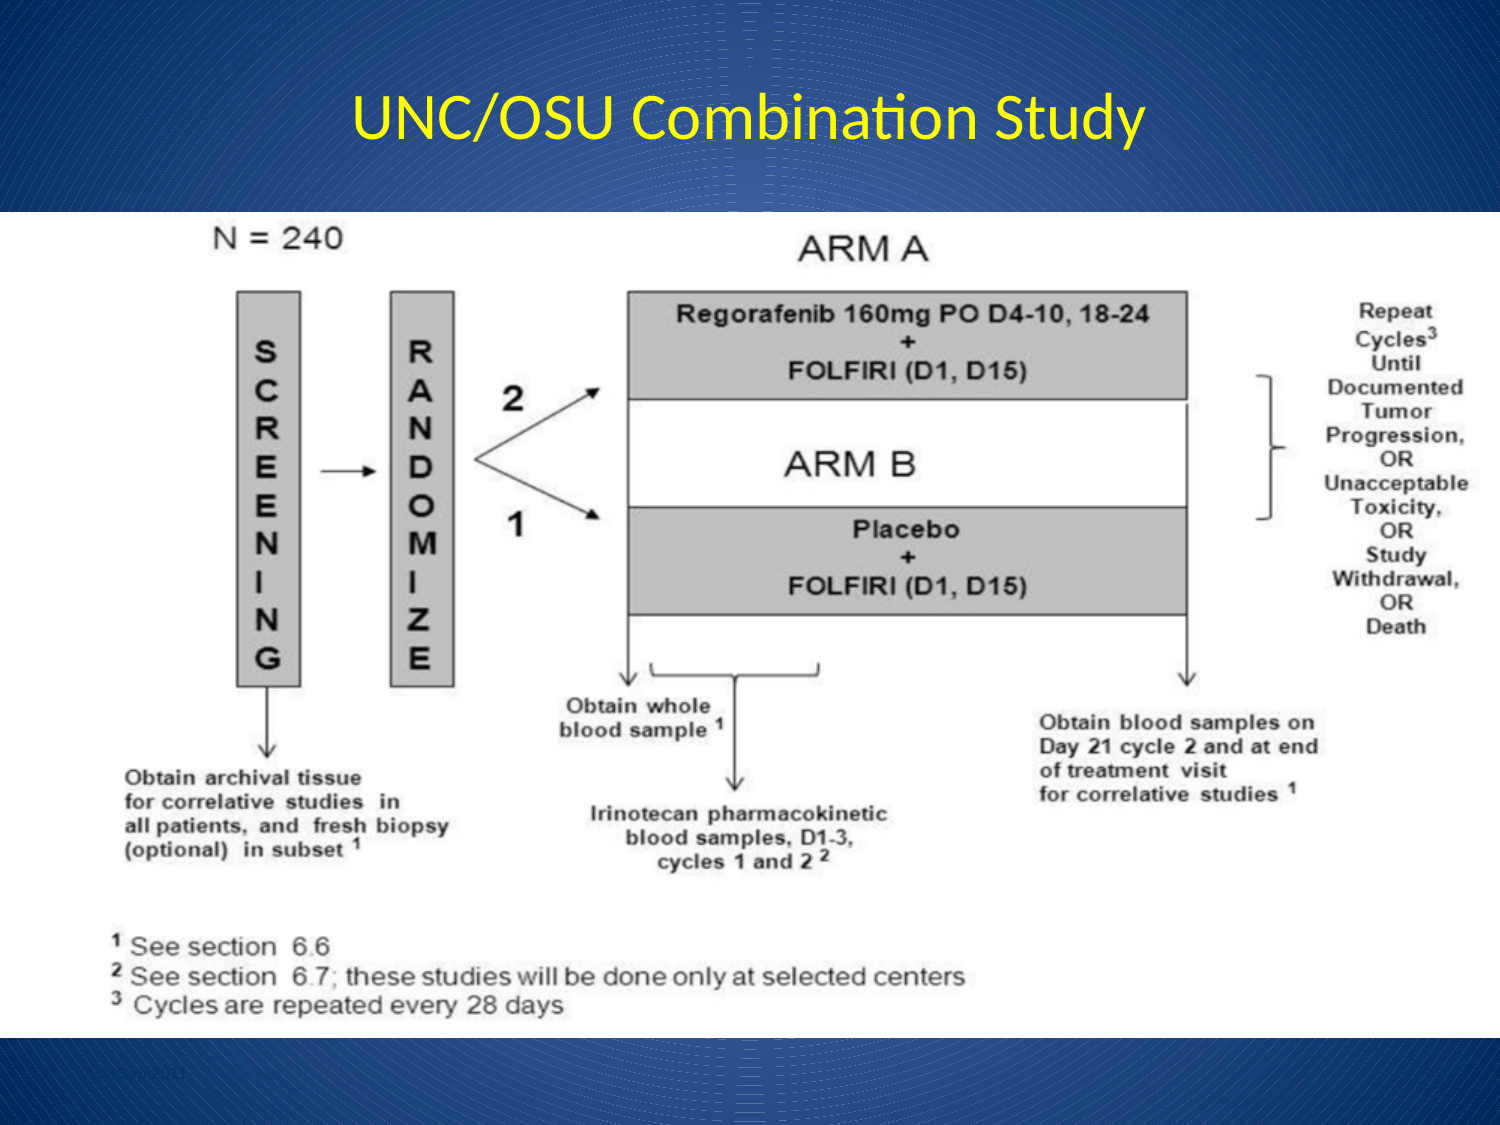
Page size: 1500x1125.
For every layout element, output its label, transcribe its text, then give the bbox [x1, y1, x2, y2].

title UNC/OSU Combination Study [75, 24, 1425, 200]
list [0, 212, 1500, 1038]
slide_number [75, 1047, 425, 1103]
